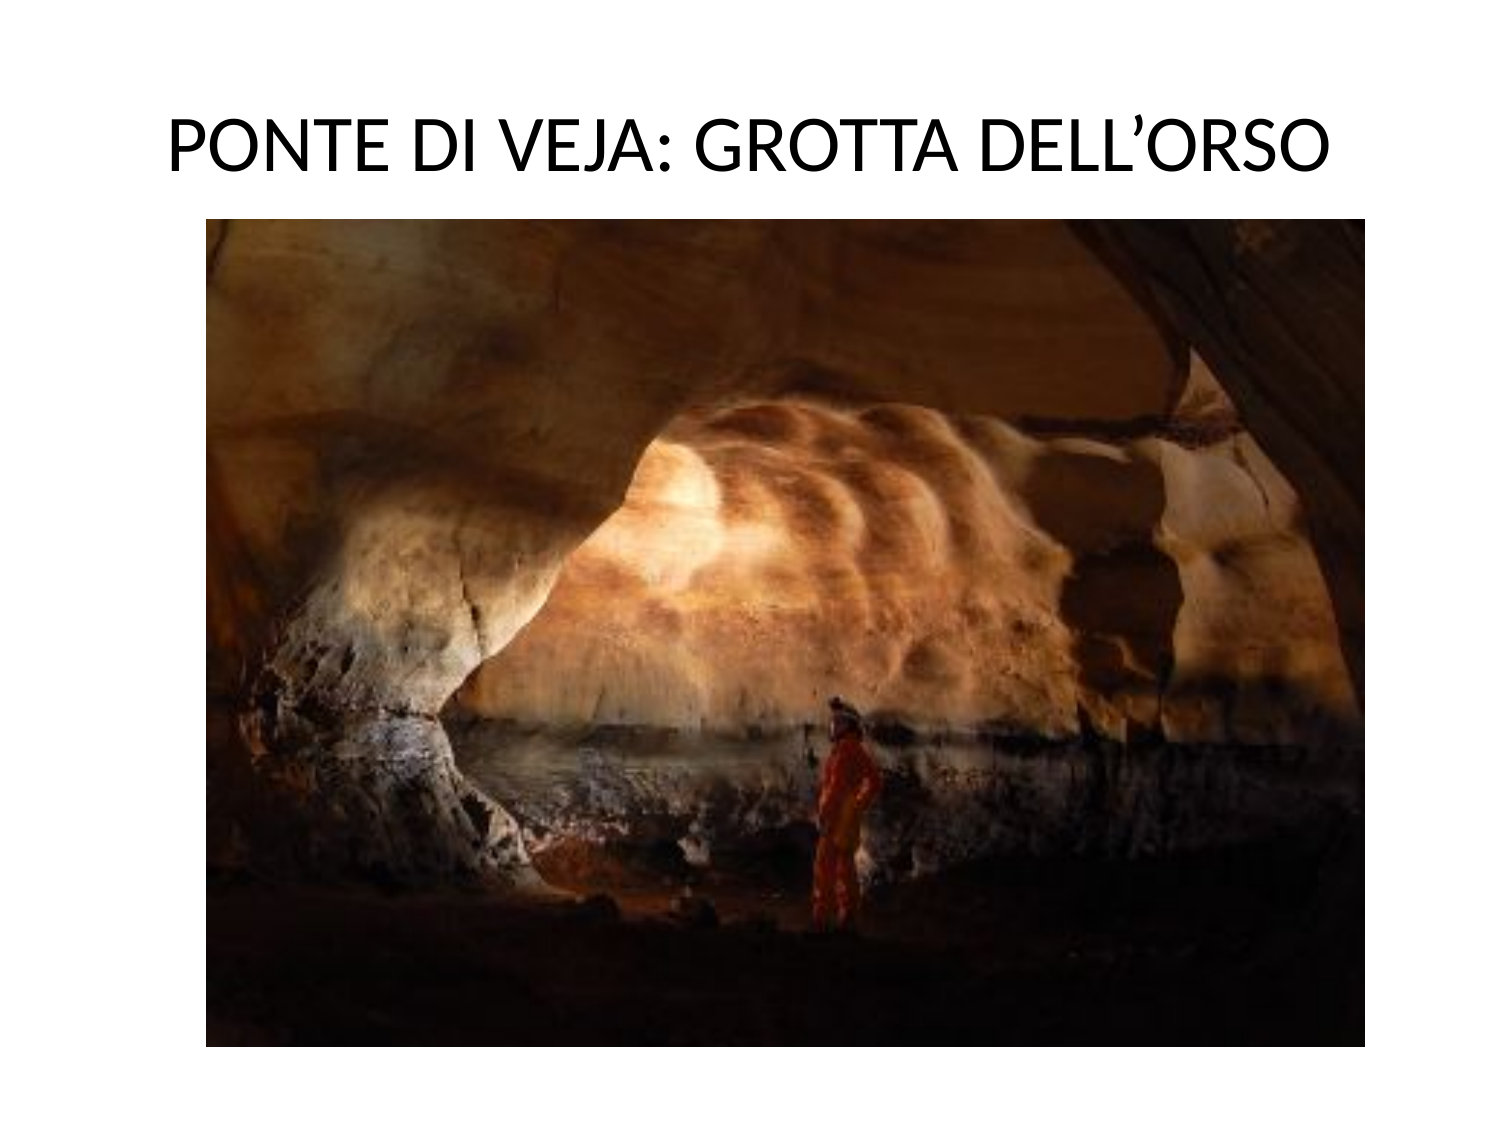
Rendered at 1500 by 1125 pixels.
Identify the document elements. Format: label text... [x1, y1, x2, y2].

title PONTE DI VEJA: GROTTA DELL’ORSO [75, 45, 1425, 233]
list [206, 219, 1365, 1047]
